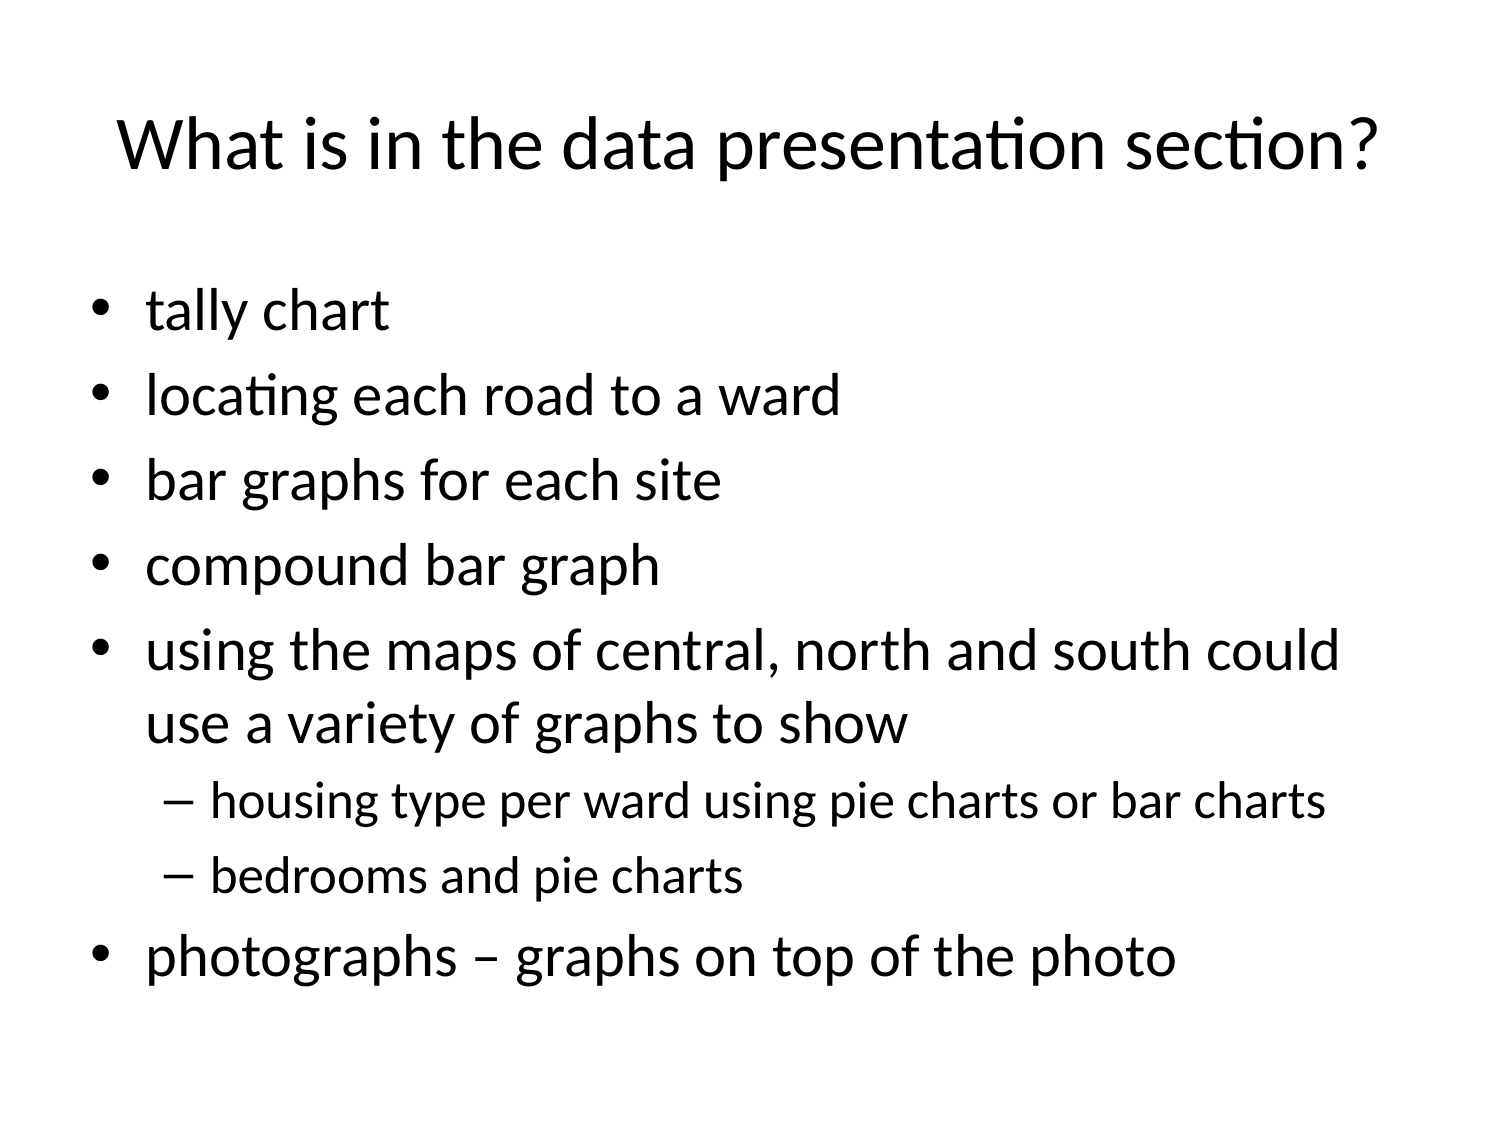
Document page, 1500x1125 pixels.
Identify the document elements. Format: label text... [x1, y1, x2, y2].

list tally chart locating each road to a ward bar graphs for each site compound bar graph using the maps of central, north and south could use a variety of graphs to show housing type per ward using pie charts or bar charts bedrooms and pie charts photographs – graphs on top of the photo [75, 262, 1425, 1005]
title What is in the data presentation section? [75, 45, 1425, 233]
